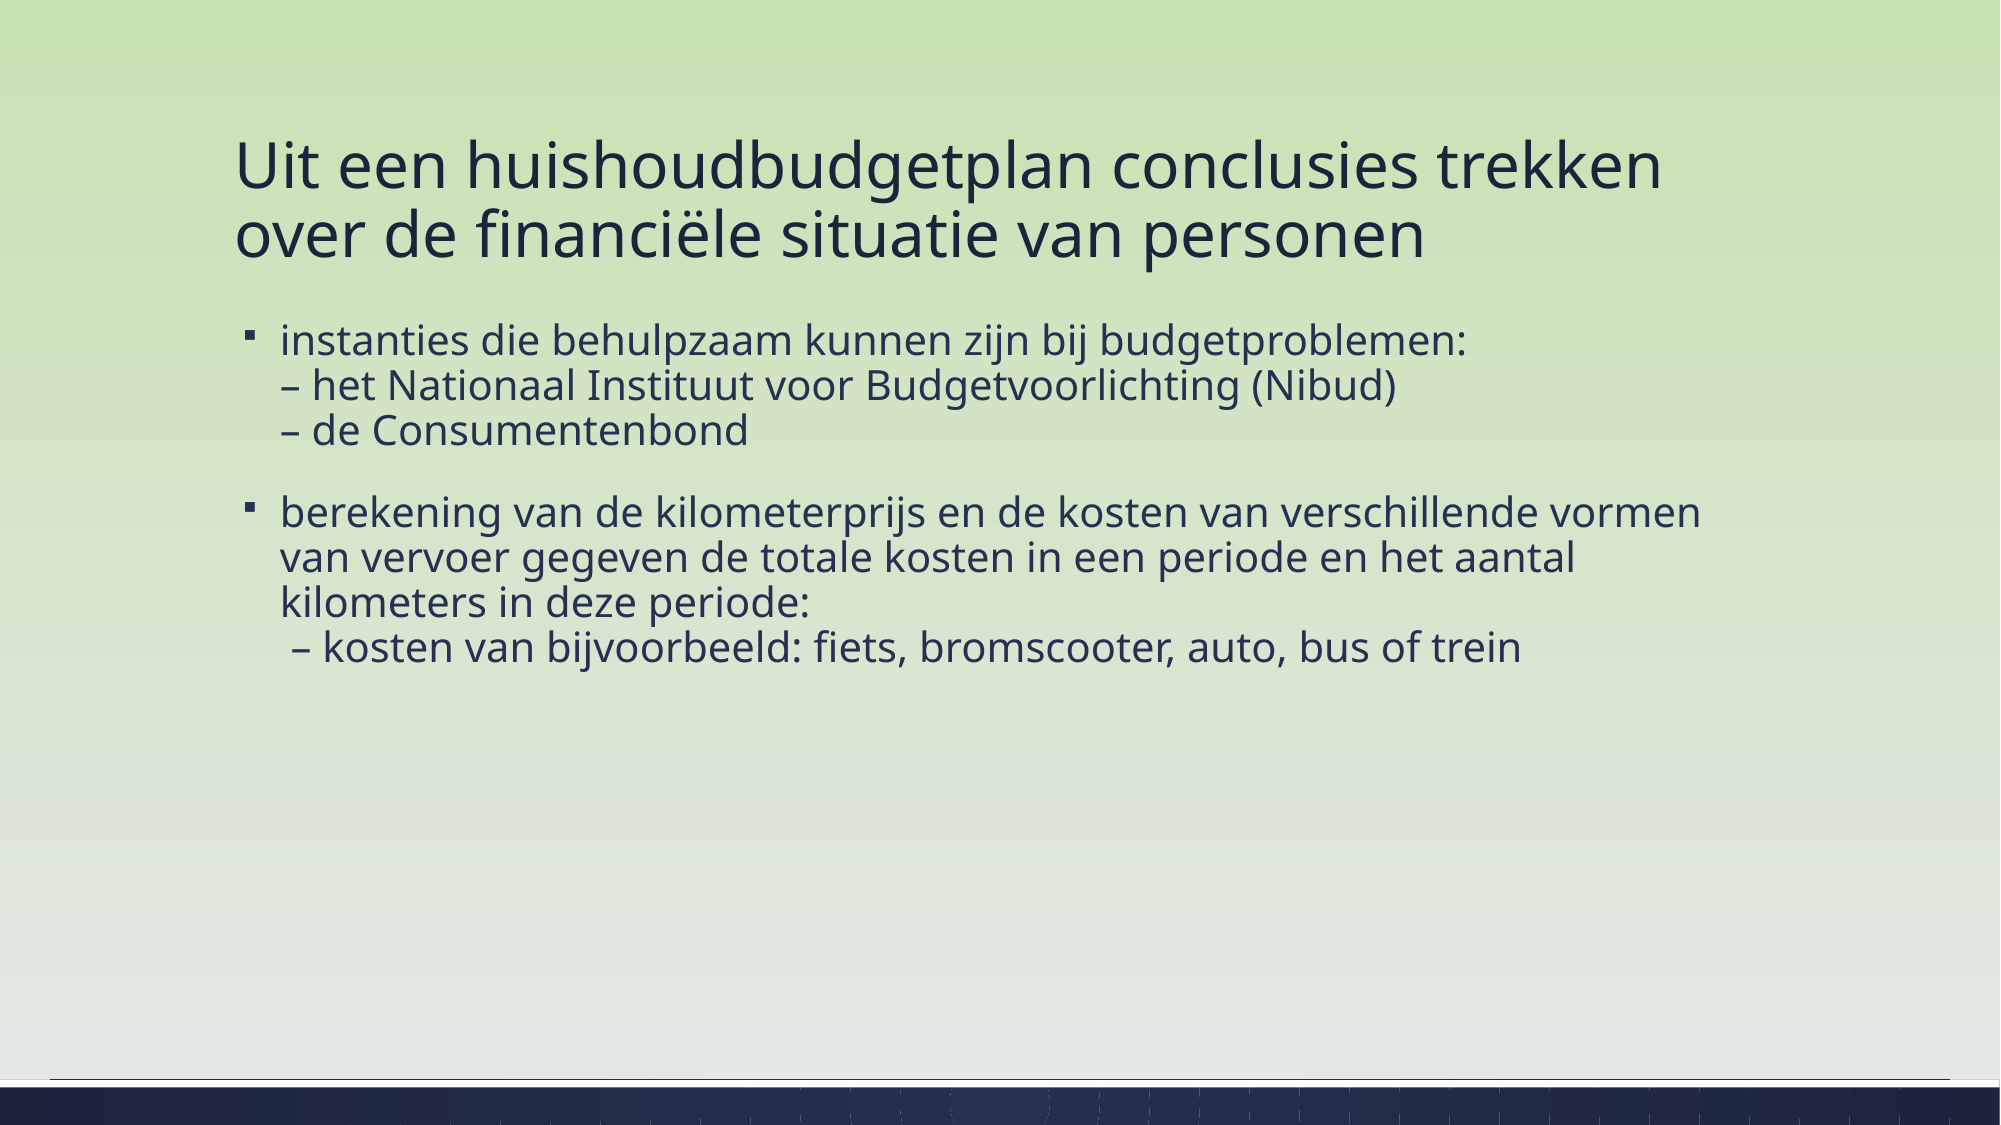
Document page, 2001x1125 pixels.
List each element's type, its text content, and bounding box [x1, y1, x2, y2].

list instanties die behulpzaam kunnen zijn bij budgetproblemen: – het Nationaal Instituut voor Budgetvoorlichting (Nibud) – de Consumentenbond berekening van de kilometerprijs en de kosten van verschillende vormen van vervoer gegeven de totale kosten in een periode en het aantal kilometers in deze periode: – kosten van bijvoorbeeld: fiets, bromscooter, auto, bus of trein [219, 311, 1780, 990]
title Uit een huishoudbudgetplan conclusies trekken over de financiële situatie van personen [219, 76, 1780, 279]
